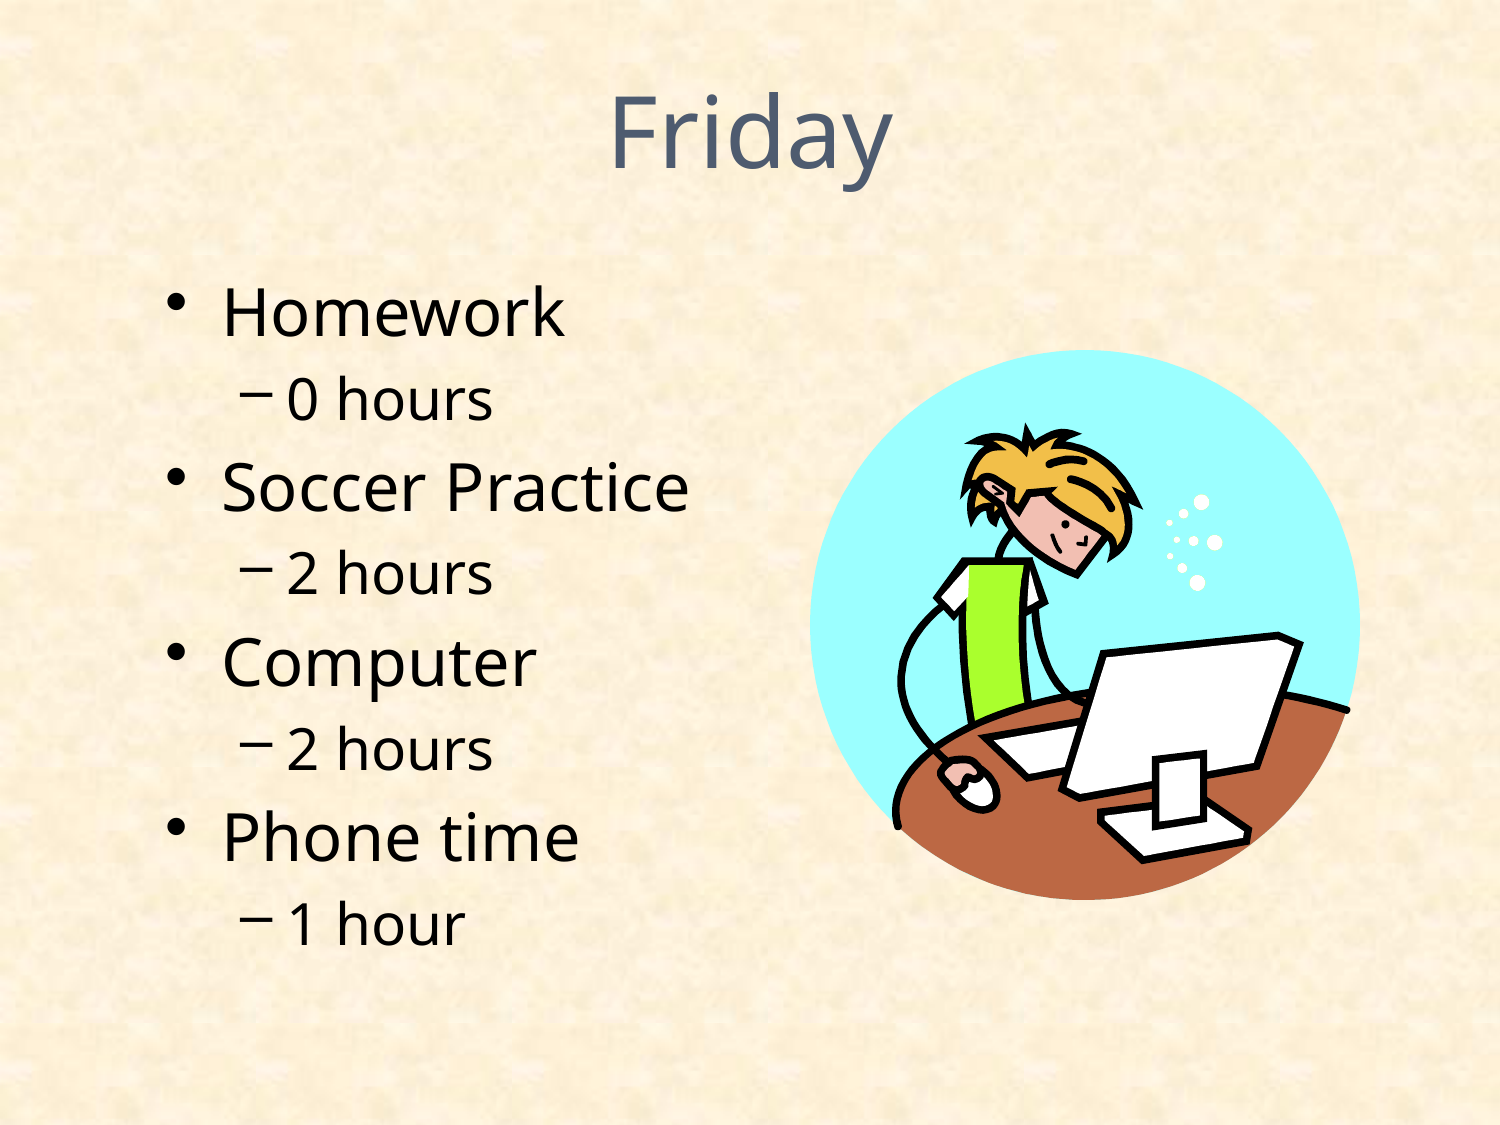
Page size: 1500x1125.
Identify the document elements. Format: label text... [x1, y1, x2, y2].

title Friday [149, 44, 1351, 213]
picture [0, 0, 1500, 1125]
list Homework 0 hours Soccer Practice 2 hours Computer 2 hours Phone time 1 hour [149, 262, 738, 1013]
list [809, 349, 1360, 900]
